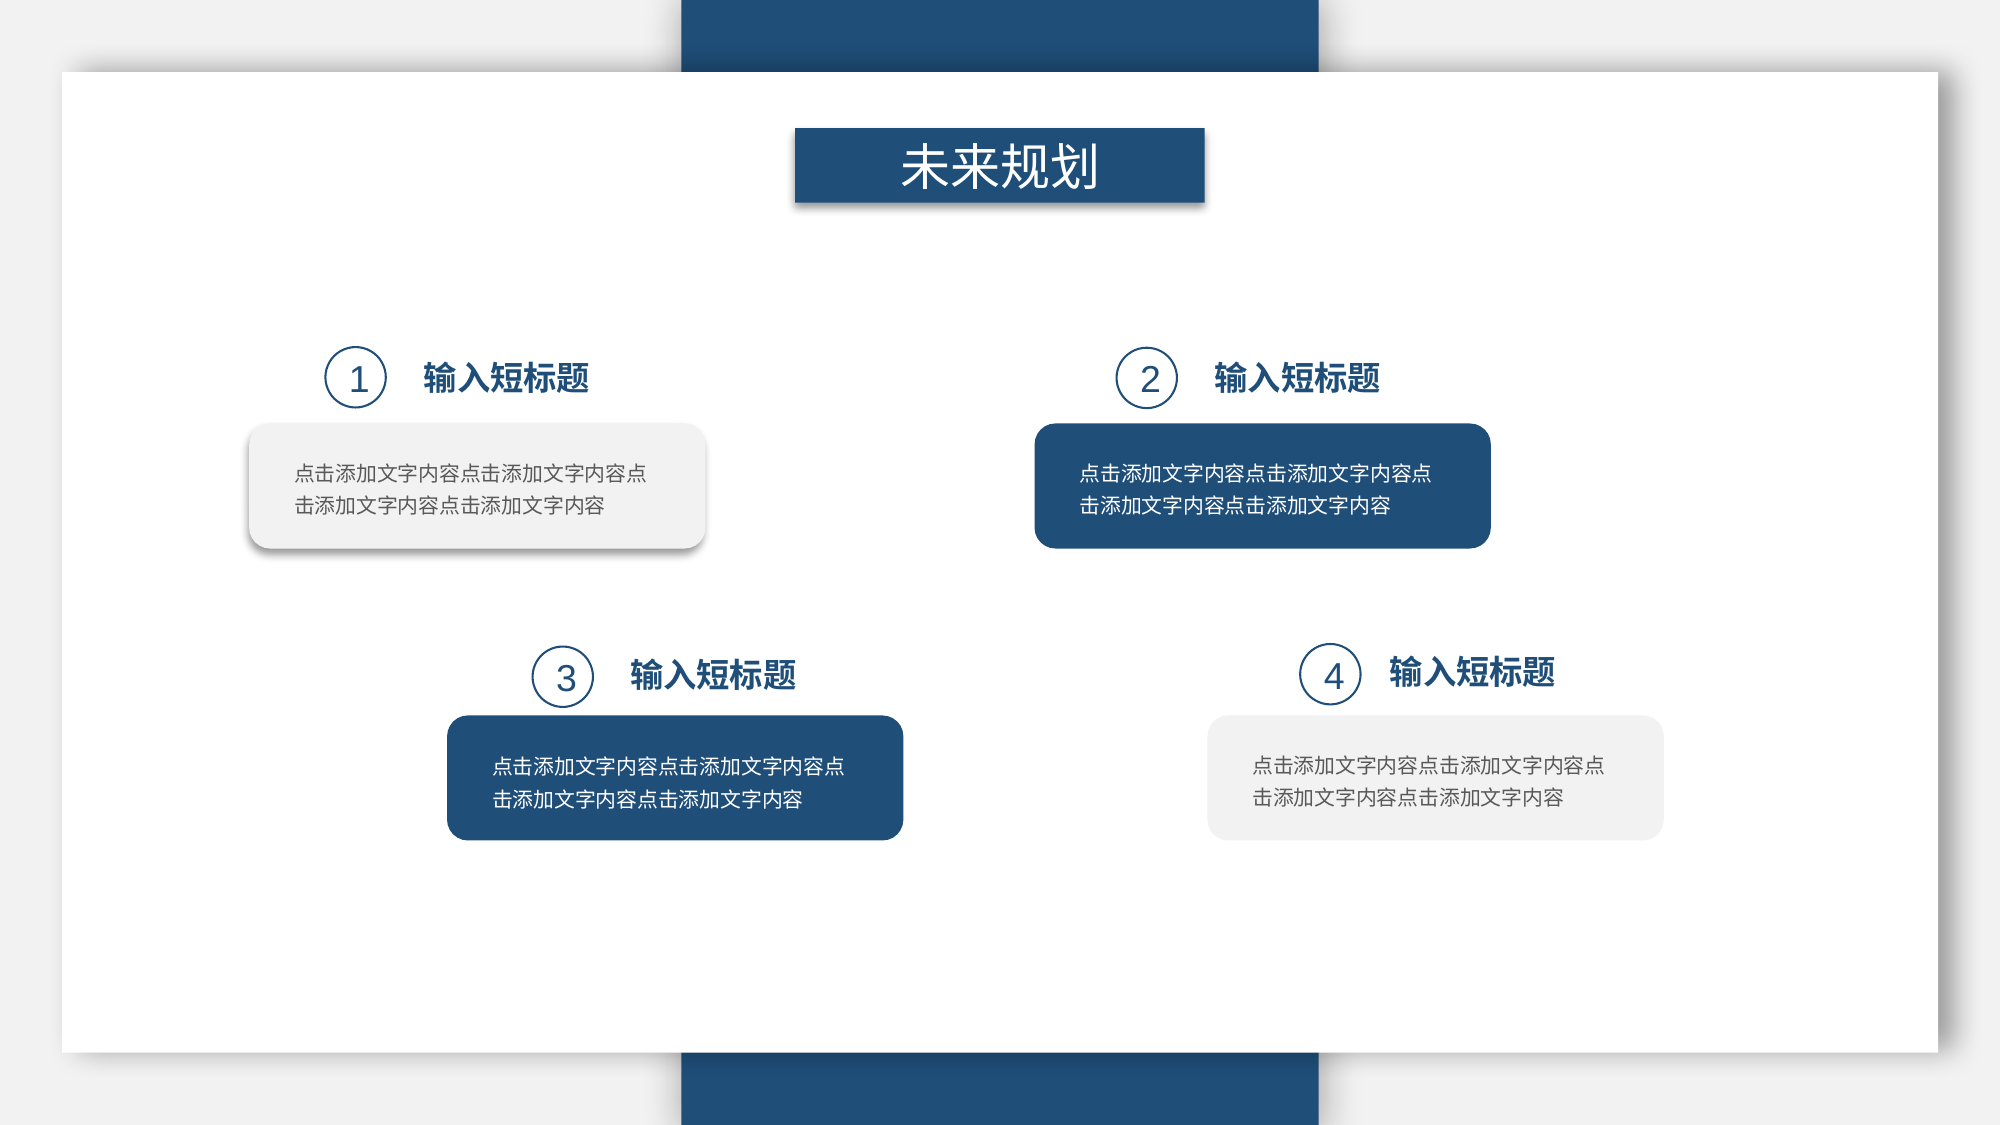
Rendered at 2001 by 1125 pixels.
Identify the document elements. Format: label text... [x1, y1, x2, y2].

text_box 点击添加文字内容点击添加文字内容点击添加文字内容点击添加文字内容 [279, 445, 676, 526]
text_box 输入短标题 [409, 349, 606, 405]
text_box 1 [324, 346, 387, 409]
text_box 输入短标题 [1375, 643, 1571, 699]
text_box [1207, 715, 1664, 841]
text_box [248, 422, 707, 550]
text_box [447, 715, 904, 841]
text_box 未来规划 [795, 128, 1205, 203]
text_box 输入短标题 [615, 646, 812, 702]
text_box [1034, 423, 1491, 549]
text_box 输入短标题 [1199, 349, 1396, 405]
text_box 3 [531, 645, 595, 708]
text_box 2 [1115, 346, 1179, 410]
text_box 4 [1299, 642, 1362, 706]
